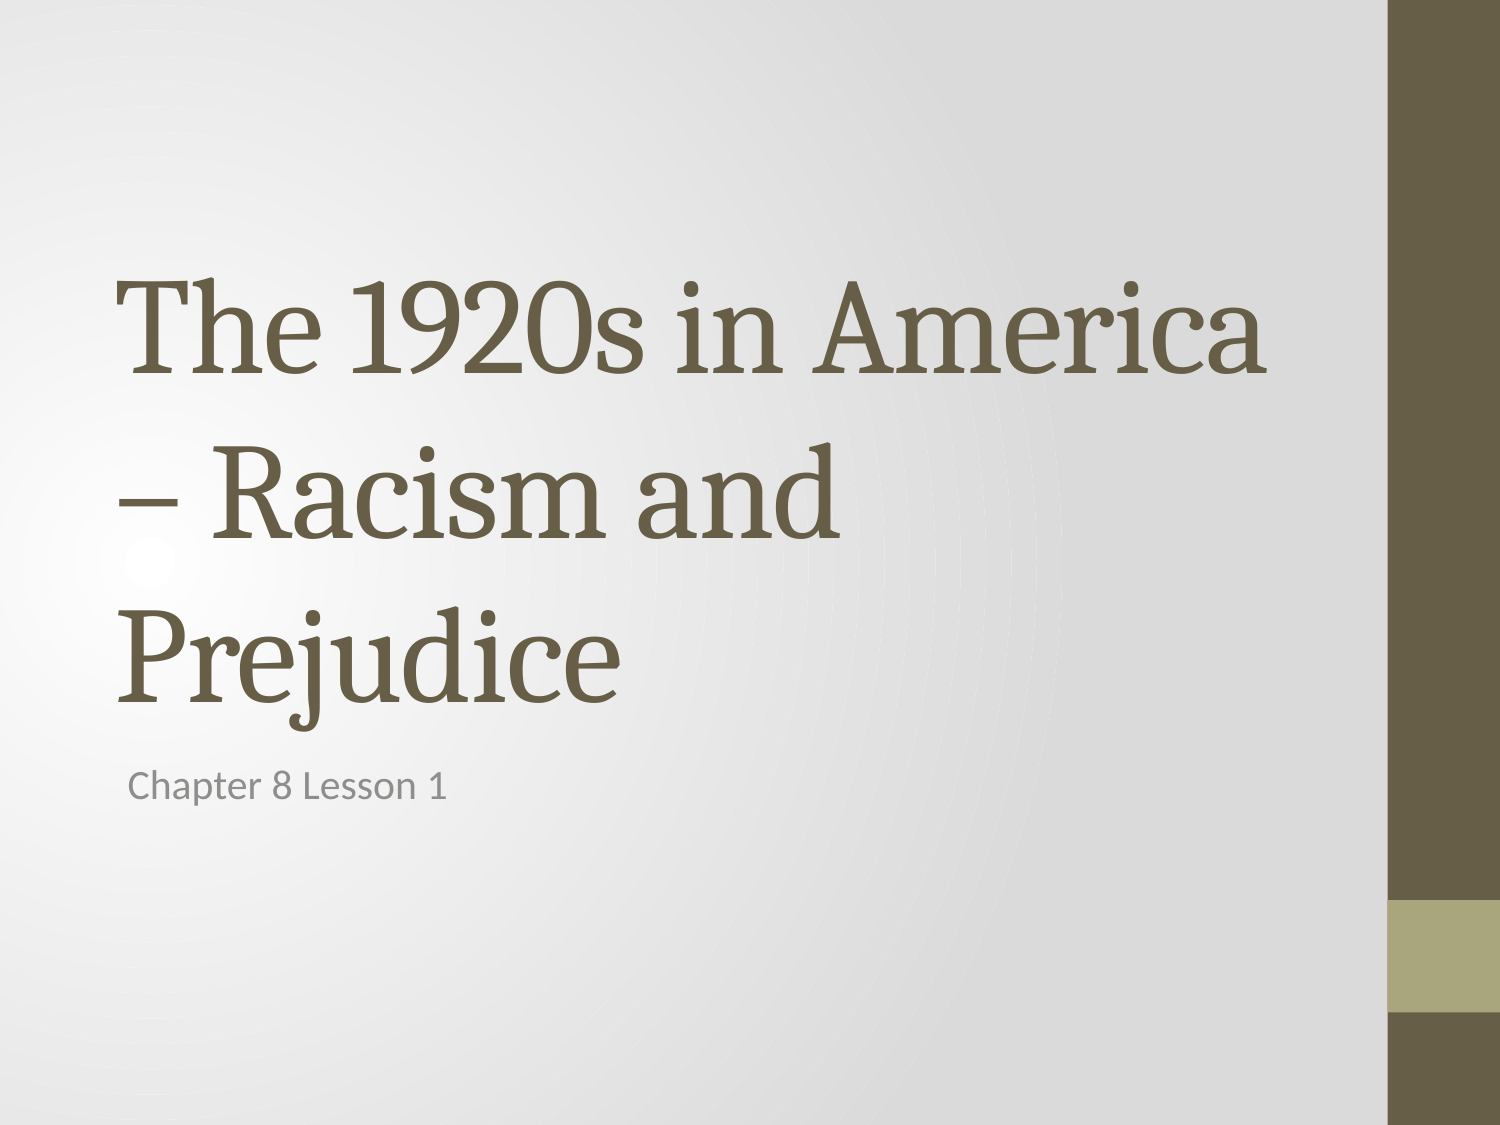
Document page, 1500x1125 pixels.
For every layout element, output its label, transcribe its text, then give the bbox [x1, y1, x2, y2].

title The 1920s in America – Racism and Prejudice [99, 200, 1350, 738]
subtitle Chapter 8 Lesson 1 [112, 750, 1173, 925]
